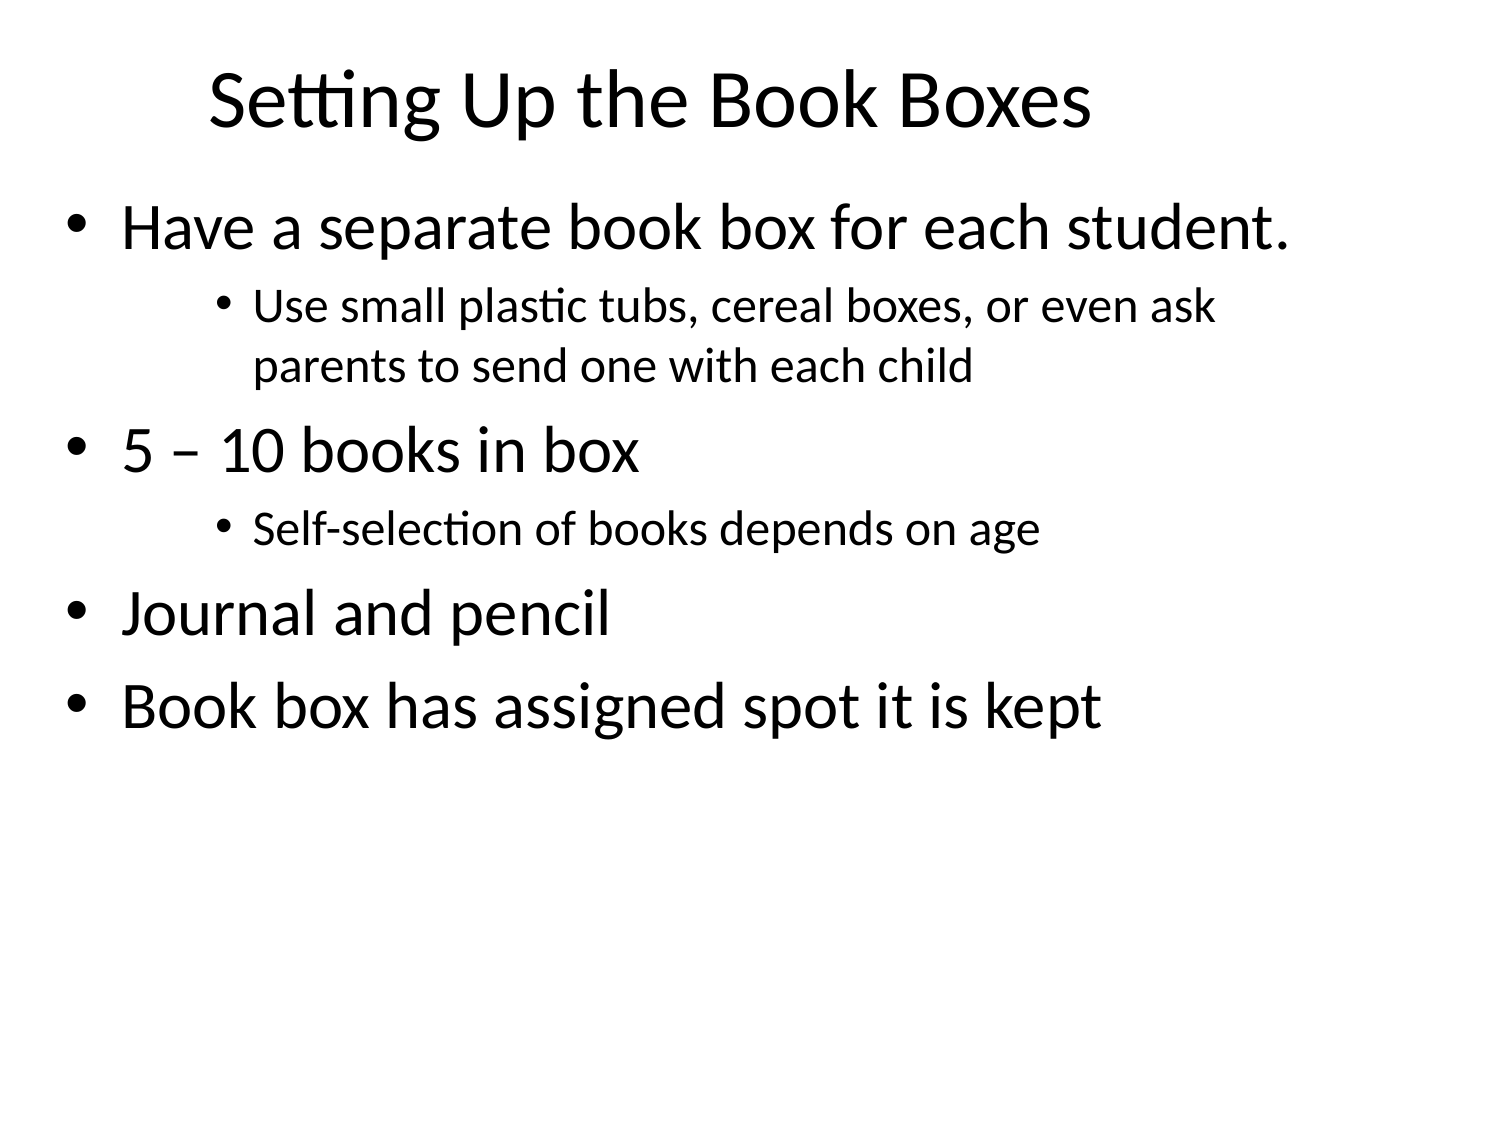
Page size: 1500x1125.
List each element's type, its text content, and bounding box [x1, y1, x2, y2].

list Have a separate book box for each student. Use small plastic tubs, cereal boxes, or even ask parents to send one with each child 5 – 10 books in box Self-selection of books depends on age Journal and pencil Book box has assigned spot it is kept [49, 174, 1376, 901]
title Setting Up the Book Boxes [62, 24, 1240, 163]
